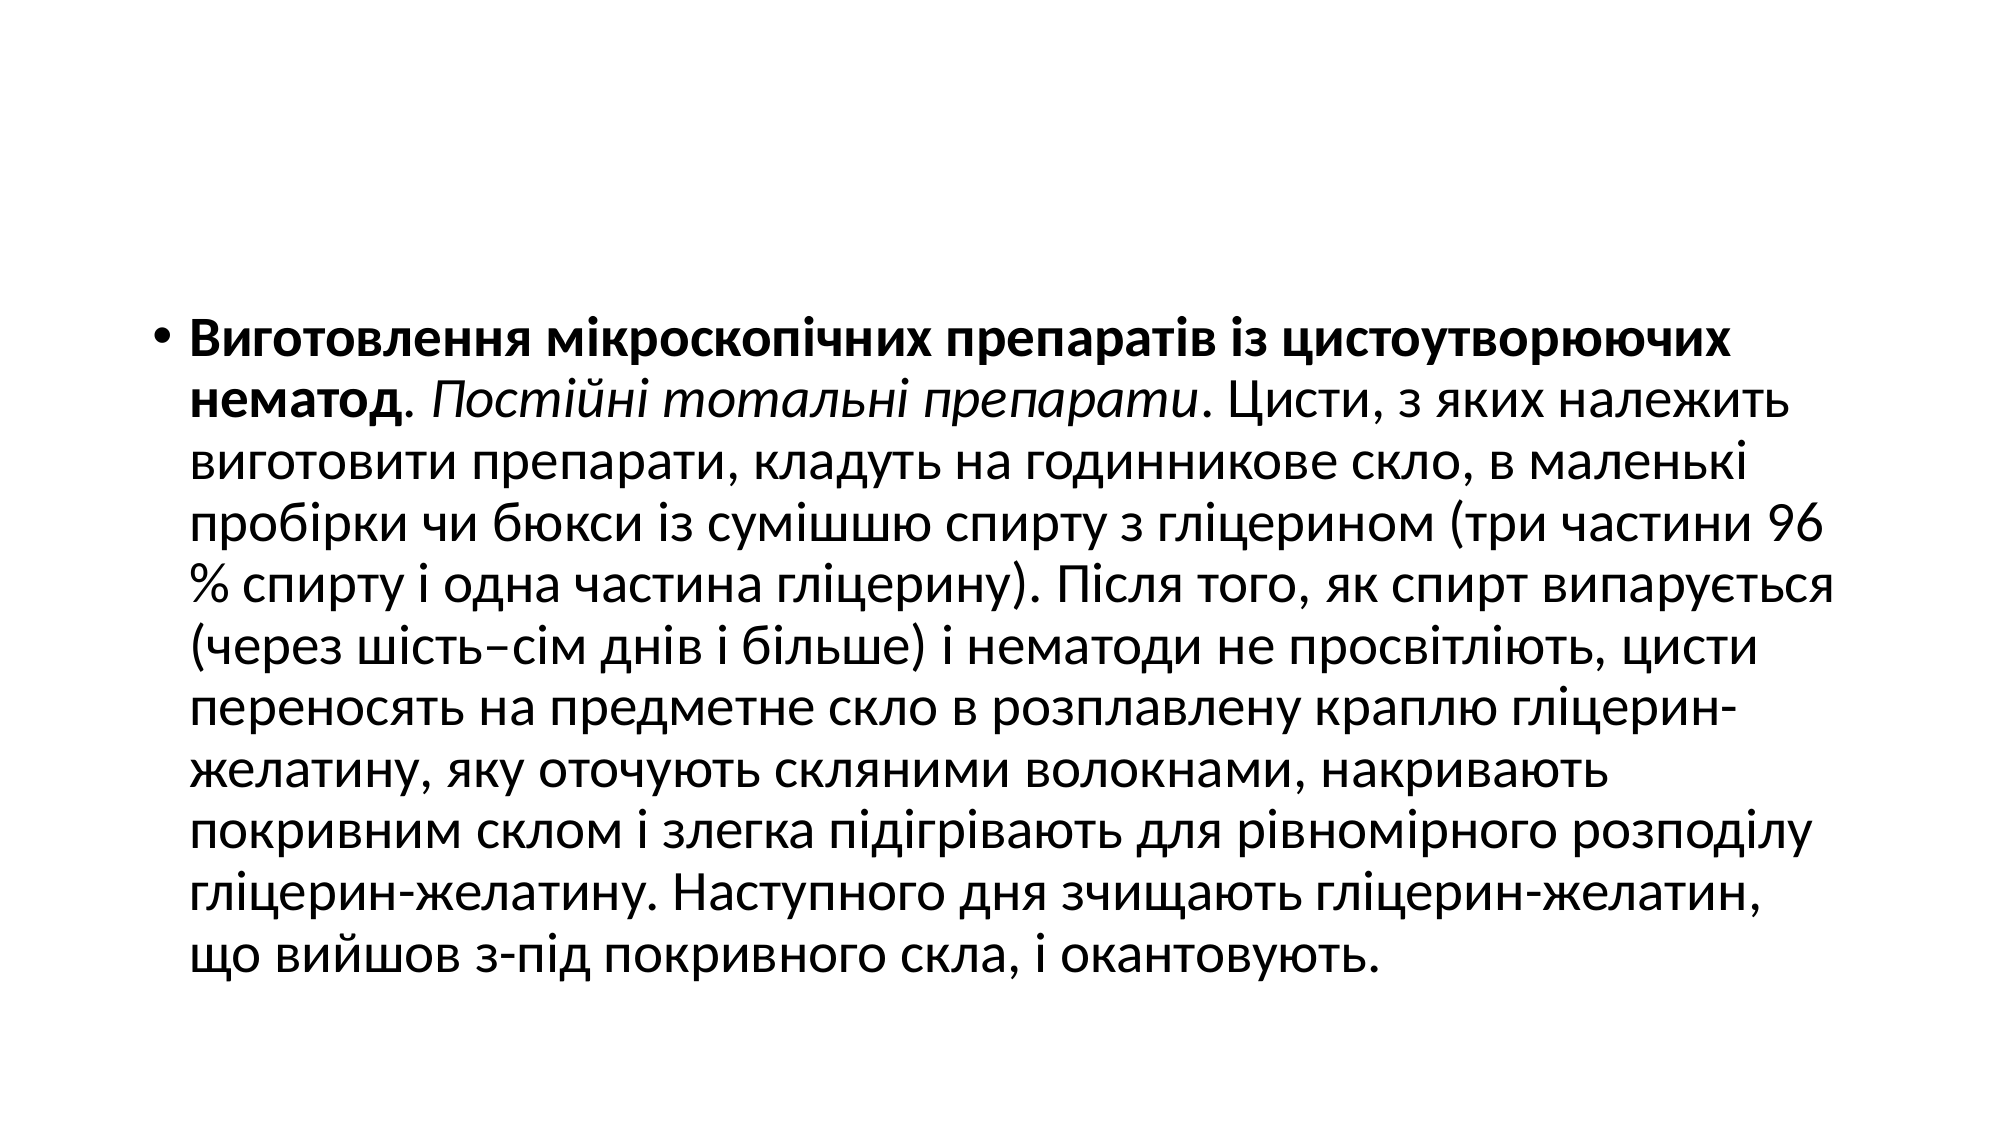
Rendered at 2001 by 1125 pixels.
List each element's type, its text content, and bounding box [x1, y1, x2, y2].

list Виготовлення мікроскопічних препаратів із цистоутворюючих нематод. Постійні тотальні препарати. Цисти, з яких належить виготовити препарати, кладуть на годинникове скло, в маленькі пробірки чи бюкси із сумішшю спирту з гліцерином (три частини 96 % спирту і одна частина гліцерину). Після того, як спирт випарується (через шість–сім днів і більше) і нематоди не просвітліють, цисти переносять на предметне скло в розплавлену краплю гліцерин-желатину, яку оточують скляними волокнами, накривають покривним склом і злегка підігрівають для рівномірного розподілу гліцерин-желатину. Наступного дня зчищають гліцерин-желатин, що вийшов з-під покривного скла, і окантовують. [137, 299, 1863, 1014]
